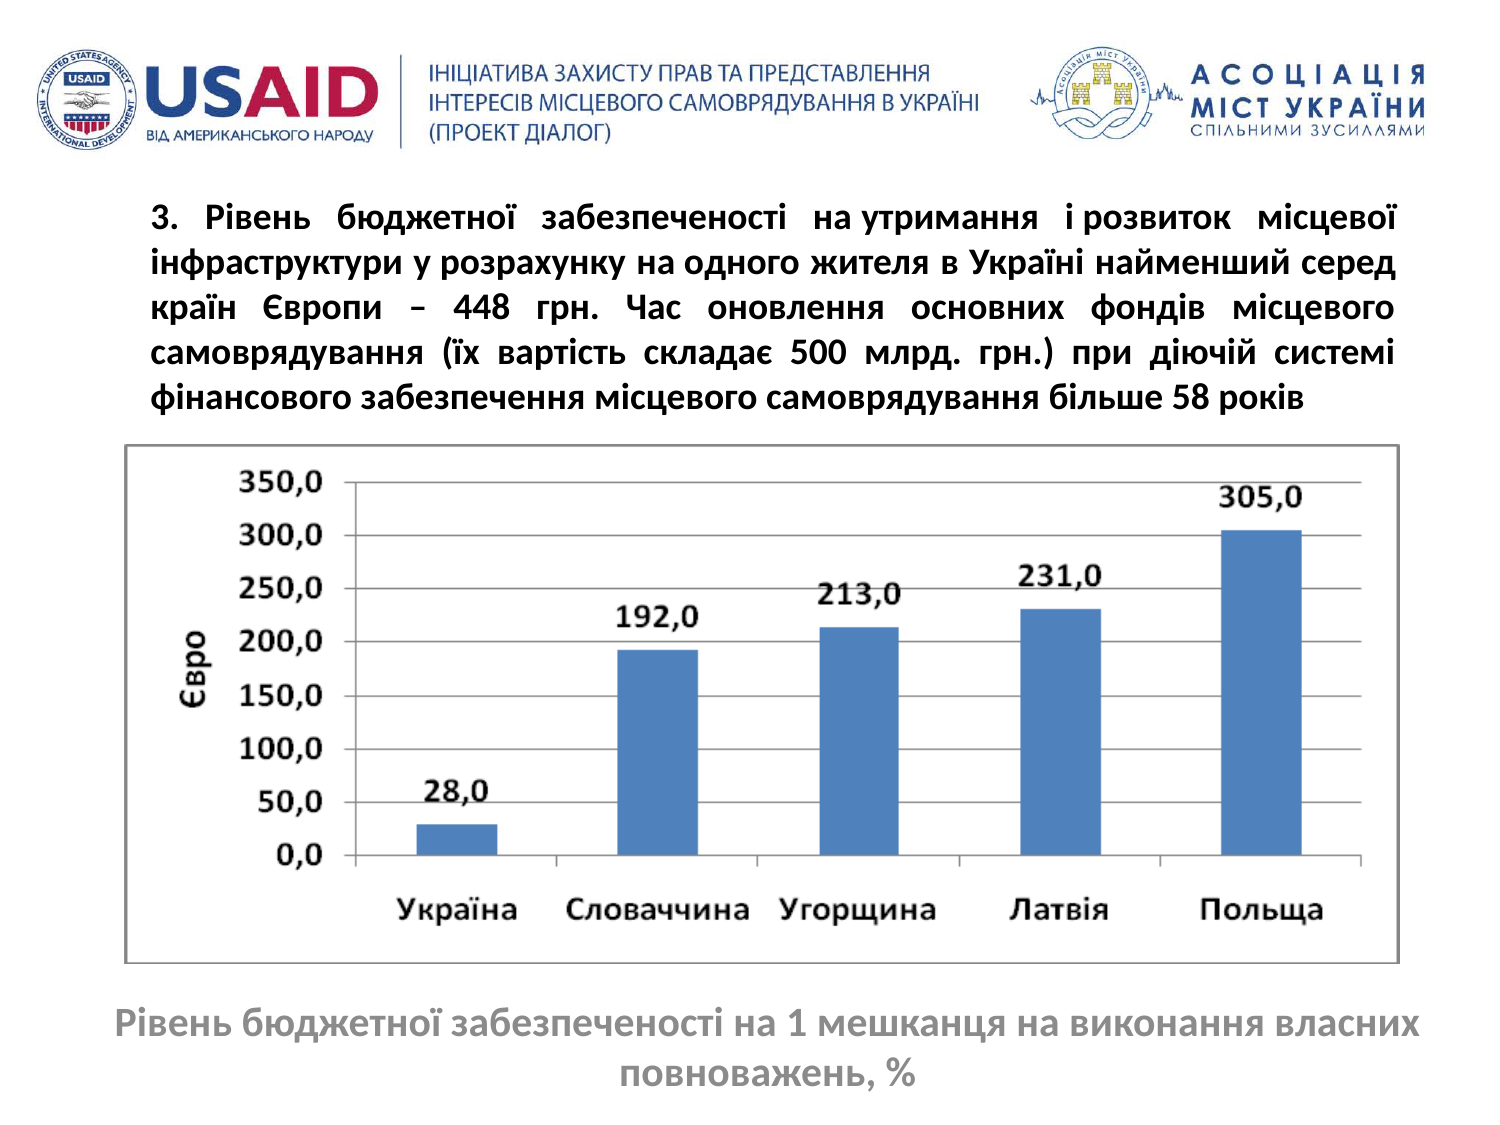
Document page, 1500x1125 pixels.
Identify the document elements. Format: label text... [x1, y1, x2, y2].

picture [123, 444, 1400, 965]
subtitle Рівень бюджетної забезпеченості на 1 мешканця на виконання власних повноважень, % [88, 987, 1447, 1094]
picture [0, 0, 1500, 198]
title [112, 349, 1388, 591]
text_box 3. Рівень бюджетної забезпеченості на утримання і розвиток місцевої інфраструктури у розрахунку на одного жителя в Україні найменший серед країн Європи – 448 грн. Час оновлення основних фондів місцевого самоврядування (їх вартість складає 500 млрд. грн.) при діючій системі фінансового забезпечення місцевого самоврядування більше 58 років [135, 206, 1412, 425]
